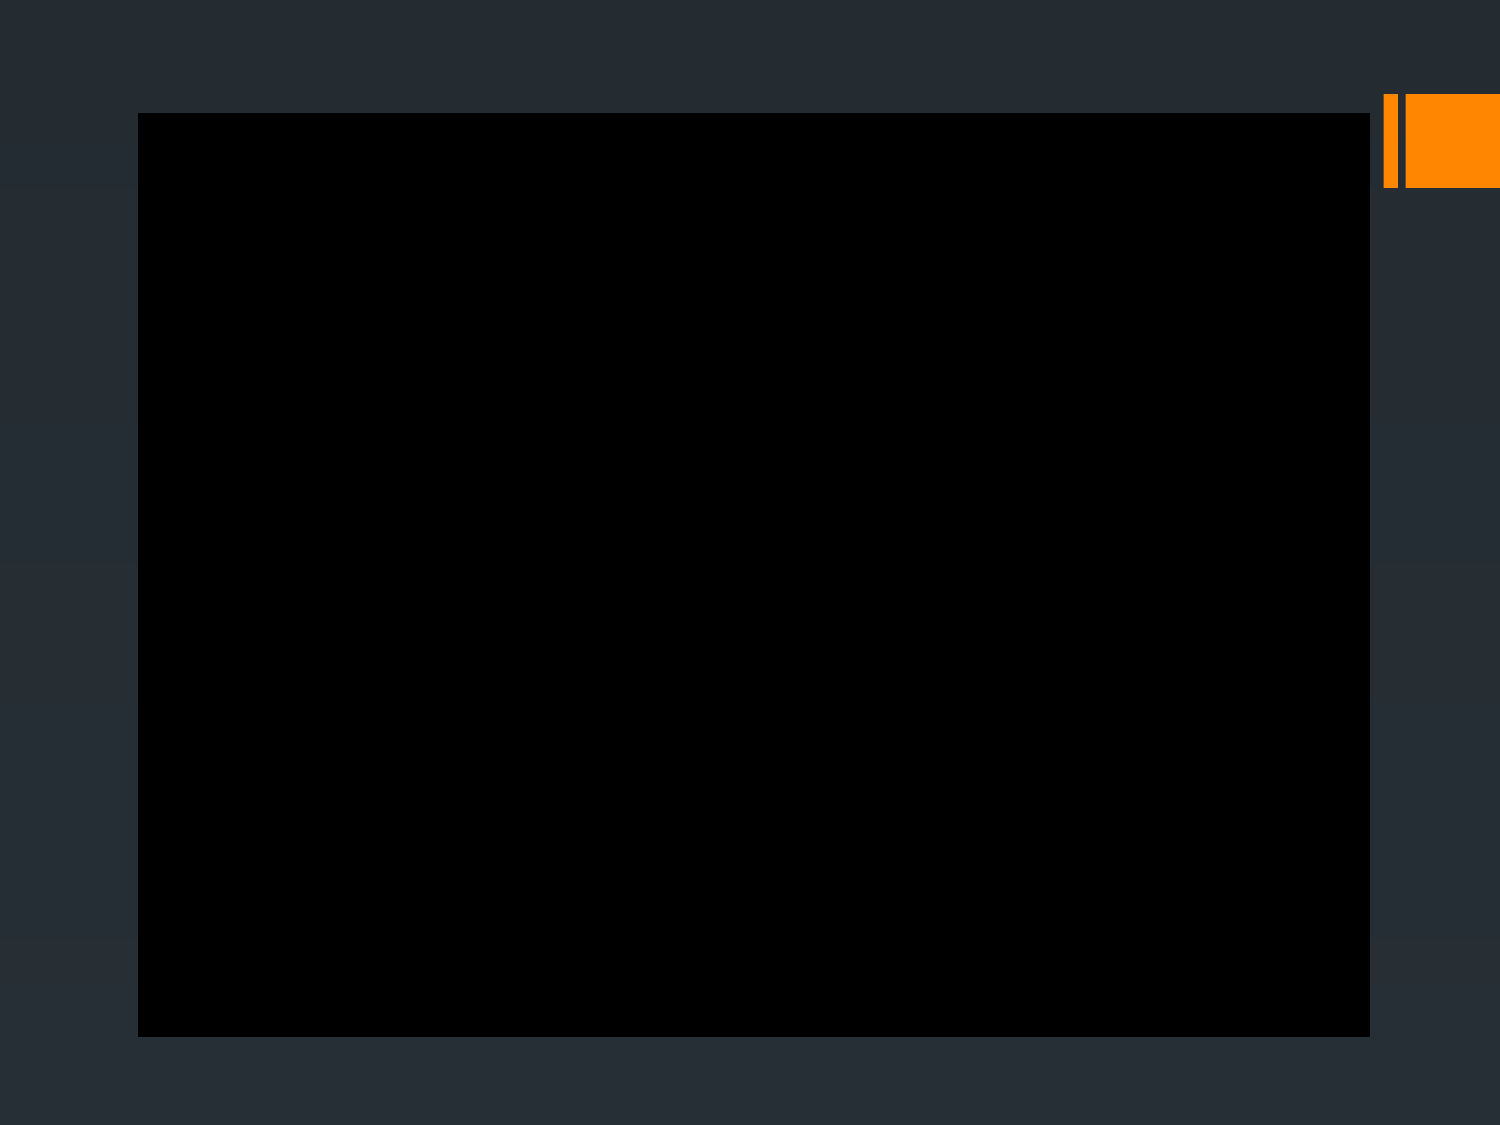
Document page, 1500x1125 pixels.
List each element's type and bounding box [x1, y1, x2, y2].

text_box [136, 111, 1372, 1038]
